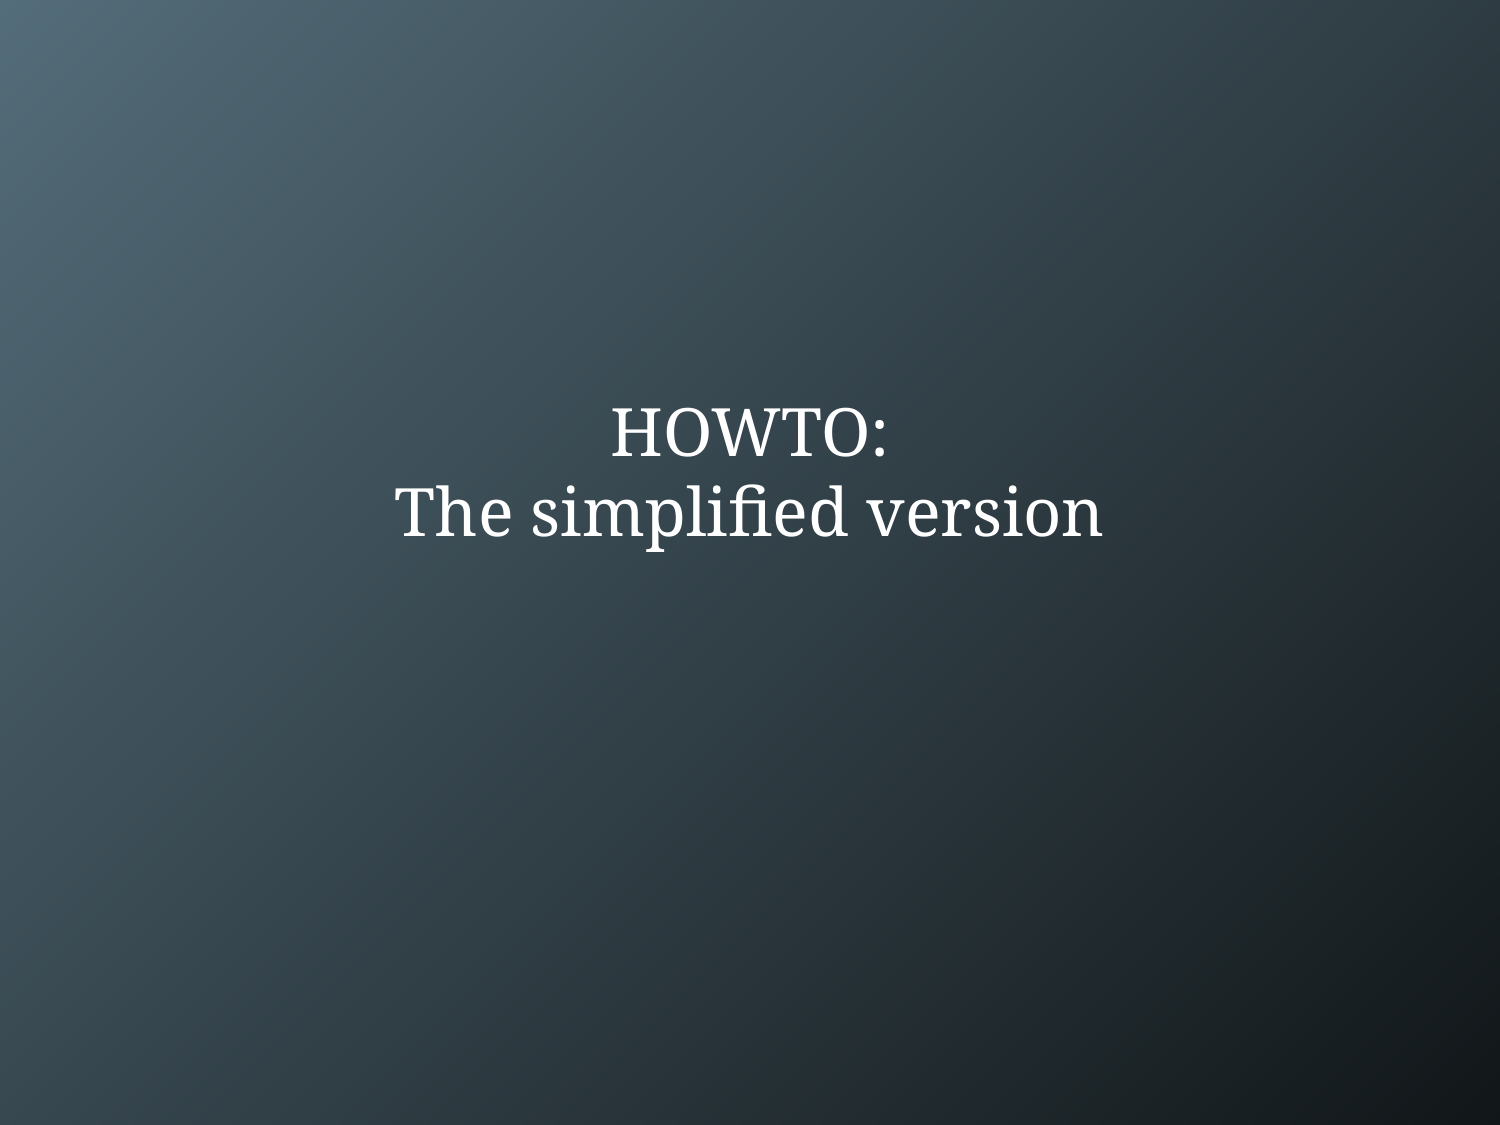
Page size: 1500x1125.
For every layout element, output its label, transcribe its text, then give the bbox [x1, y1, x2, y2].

title HOWTO: The simplified version [112, 349, 1388, 591]
